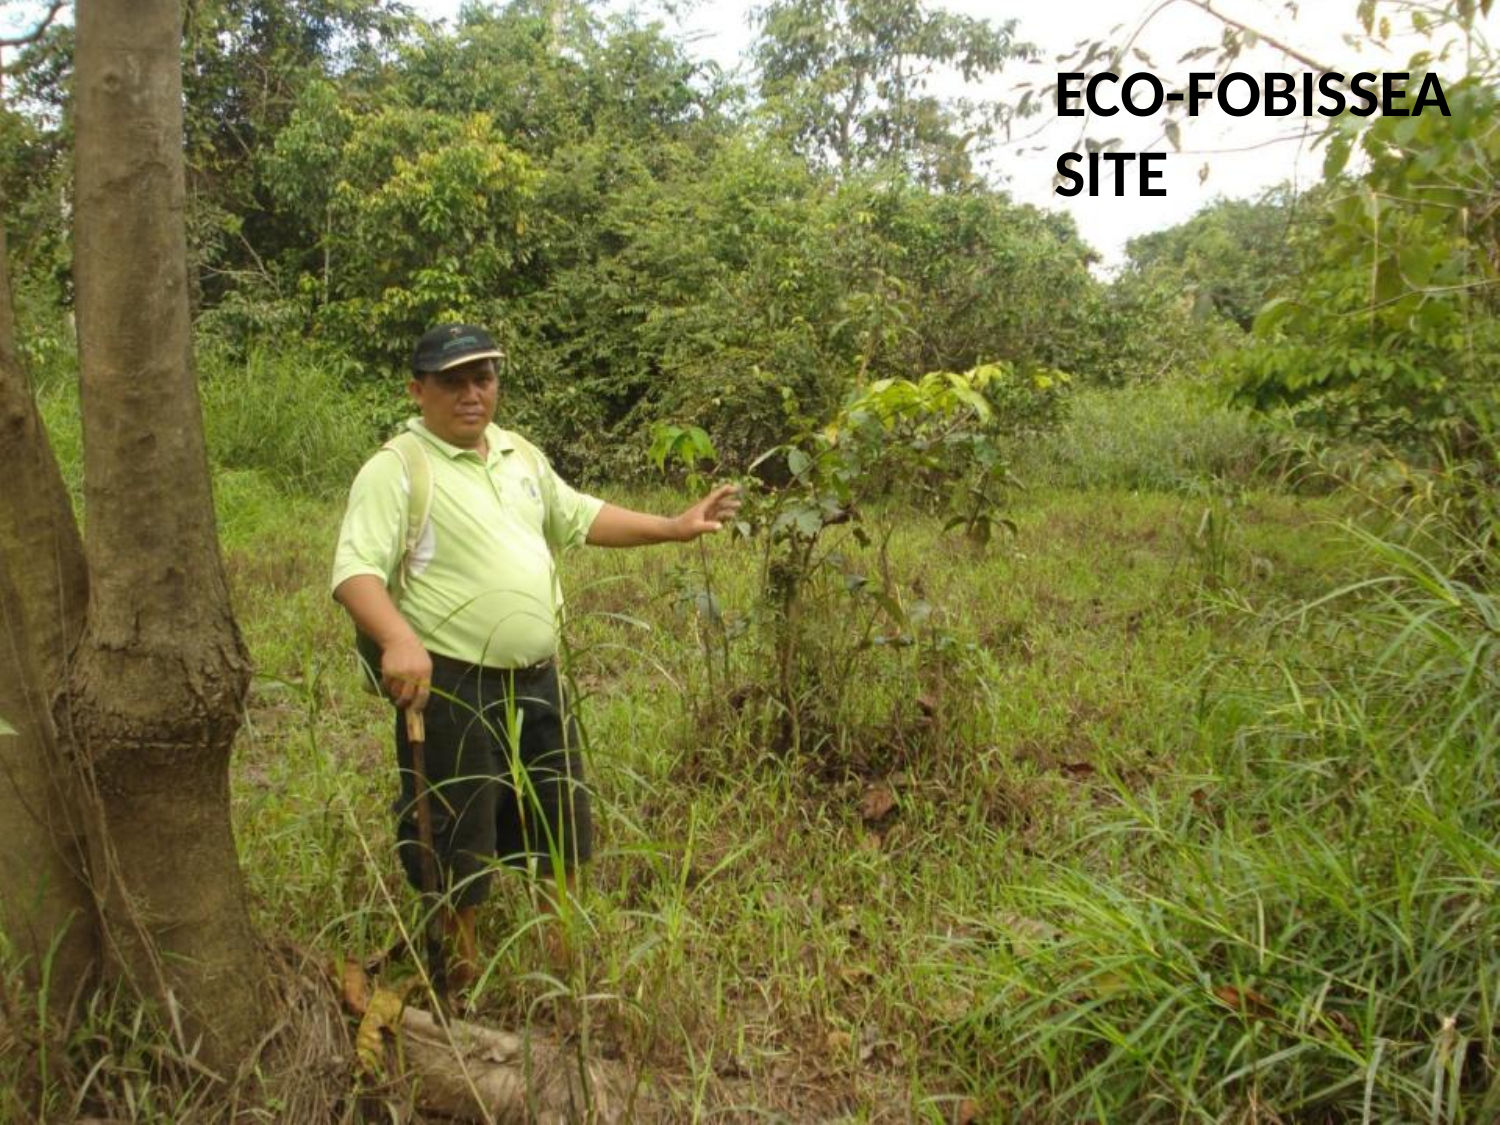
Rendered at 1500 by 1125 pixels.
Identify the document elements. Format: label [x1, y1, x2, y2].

list [0, 0, 1500, 1125]
